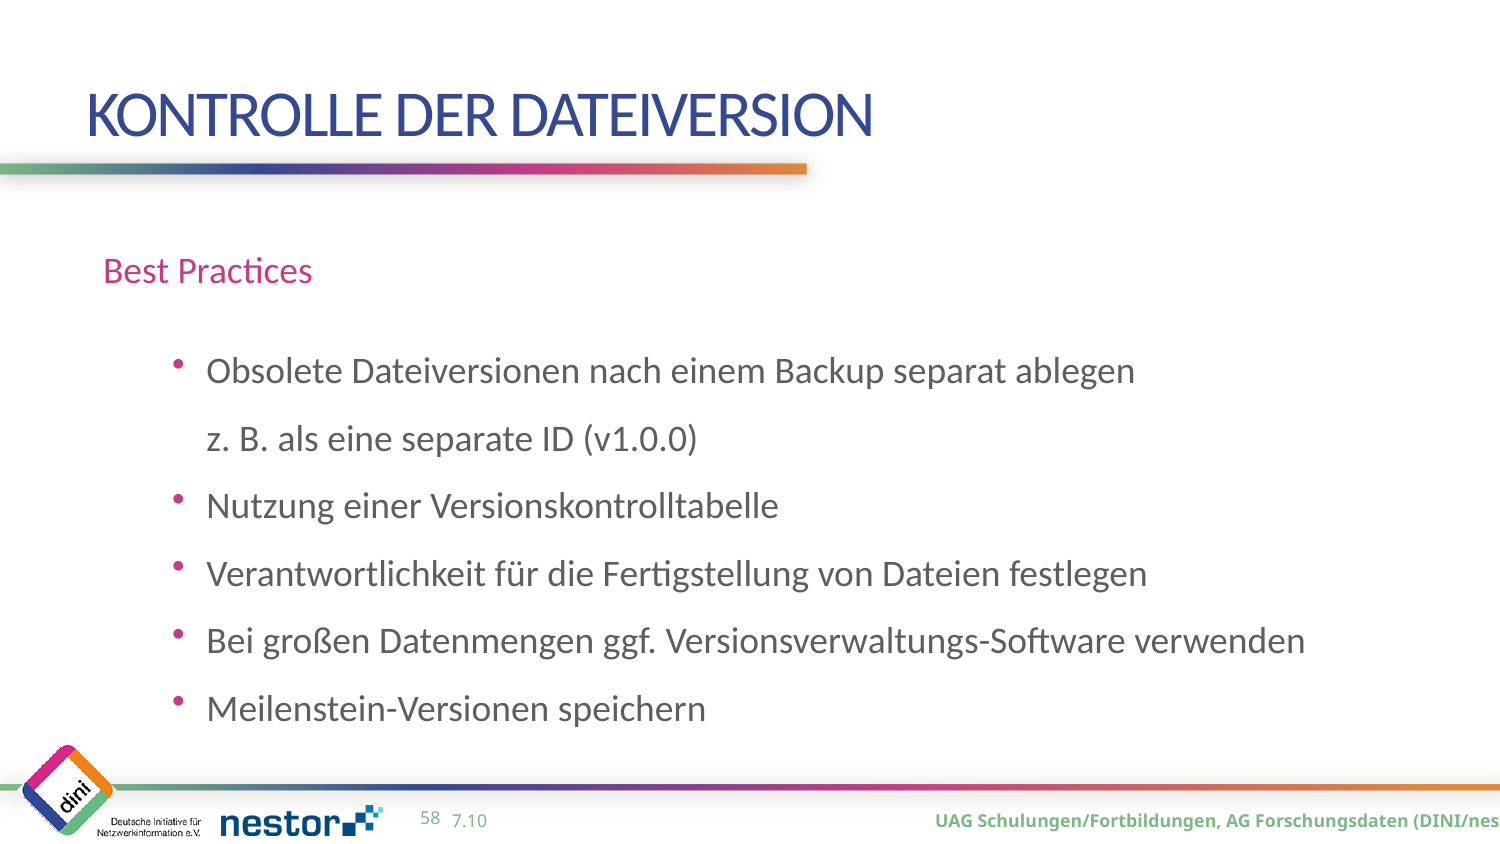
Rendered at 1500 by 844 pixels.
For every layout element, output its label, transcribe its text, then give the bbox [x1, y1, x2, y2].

text_box 7.10 [433, 801, 502, 838]
list Obsolete Dateiversionen nach einem Backup separat ablegen z. B. als eine separate ID (v1.0.0) Nutzung einer Versionskontrolltabelle Verantwortlichkeit für die Fertigstellung von Dateien festlegen Bei großen Datenmengen ggf. Versionsverwaltungs-Software verwenden Meilenstein-Versionen speichern [157, 316, 1376, 773]
slide_number 57 [406, 801, 454, 841]
picture [1280, 819, 1289, 825]
picture [0, 138, 837, 204]
title Kontrolle der Dateiversion [77, 61, 1423, 158]
list Best Practices [88, 238, 1432, 301]
picture [1423, 817, 1428, 825]
picture [0, 731, 1500, 844]
